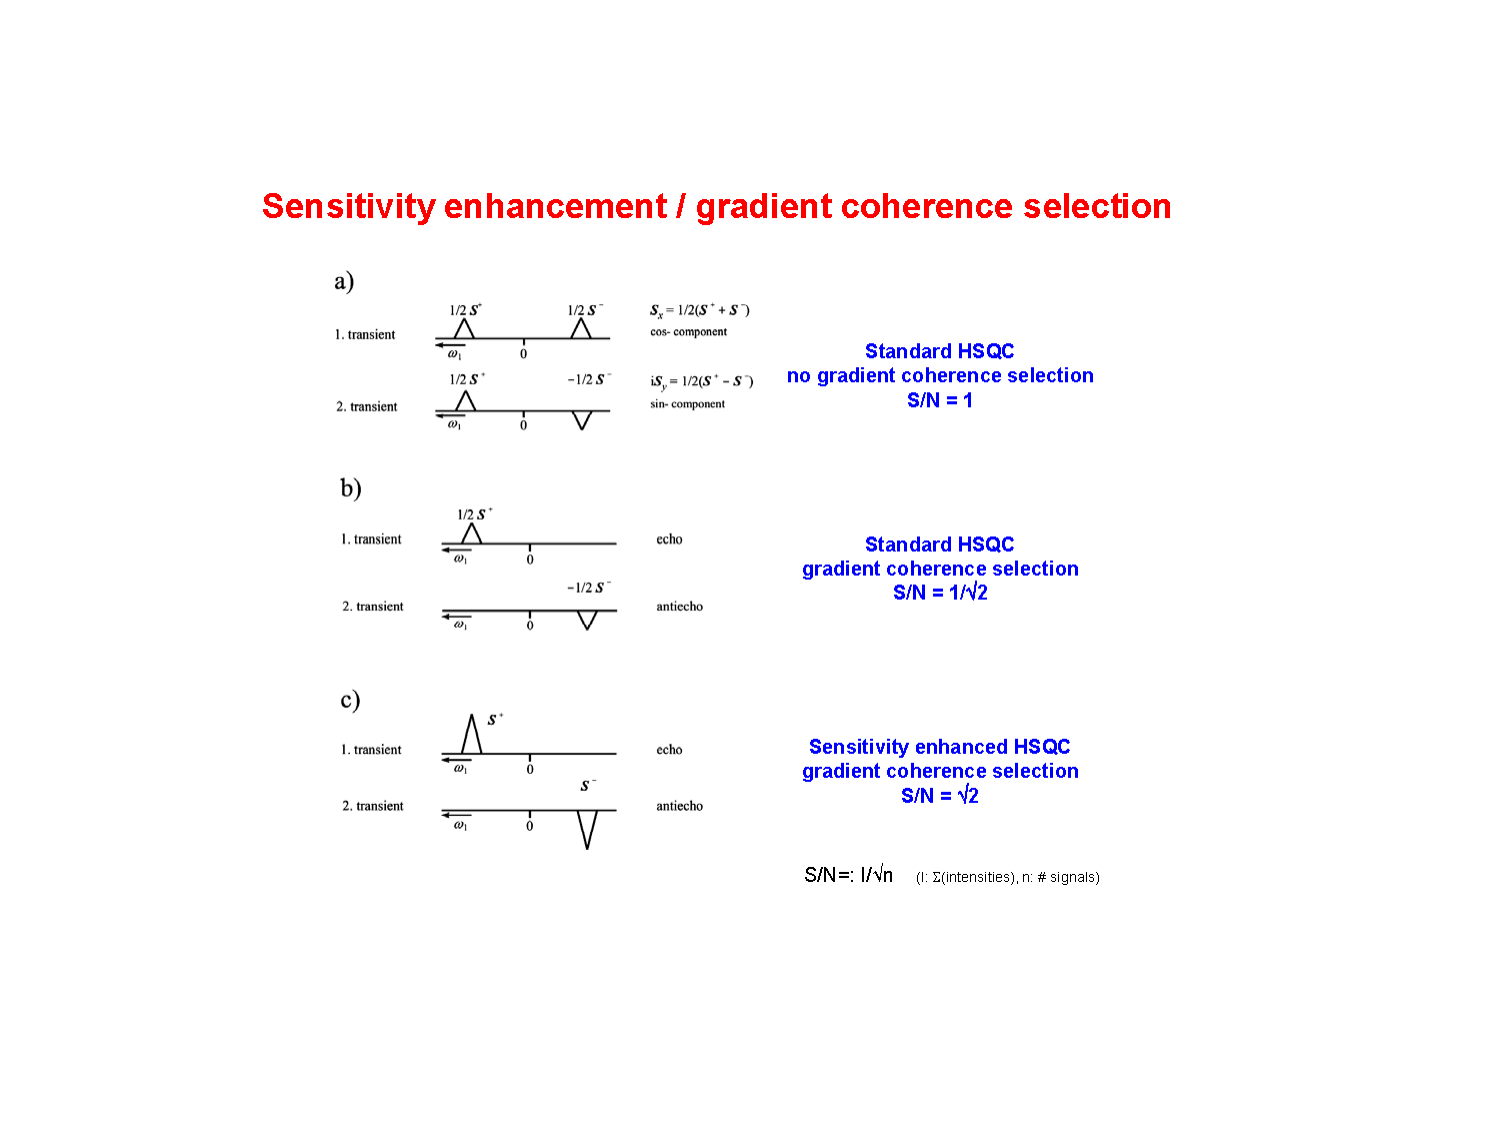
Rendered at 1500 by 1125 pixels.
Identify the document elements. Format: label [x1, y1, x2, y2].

picture [241, 172, 1192, 900]
